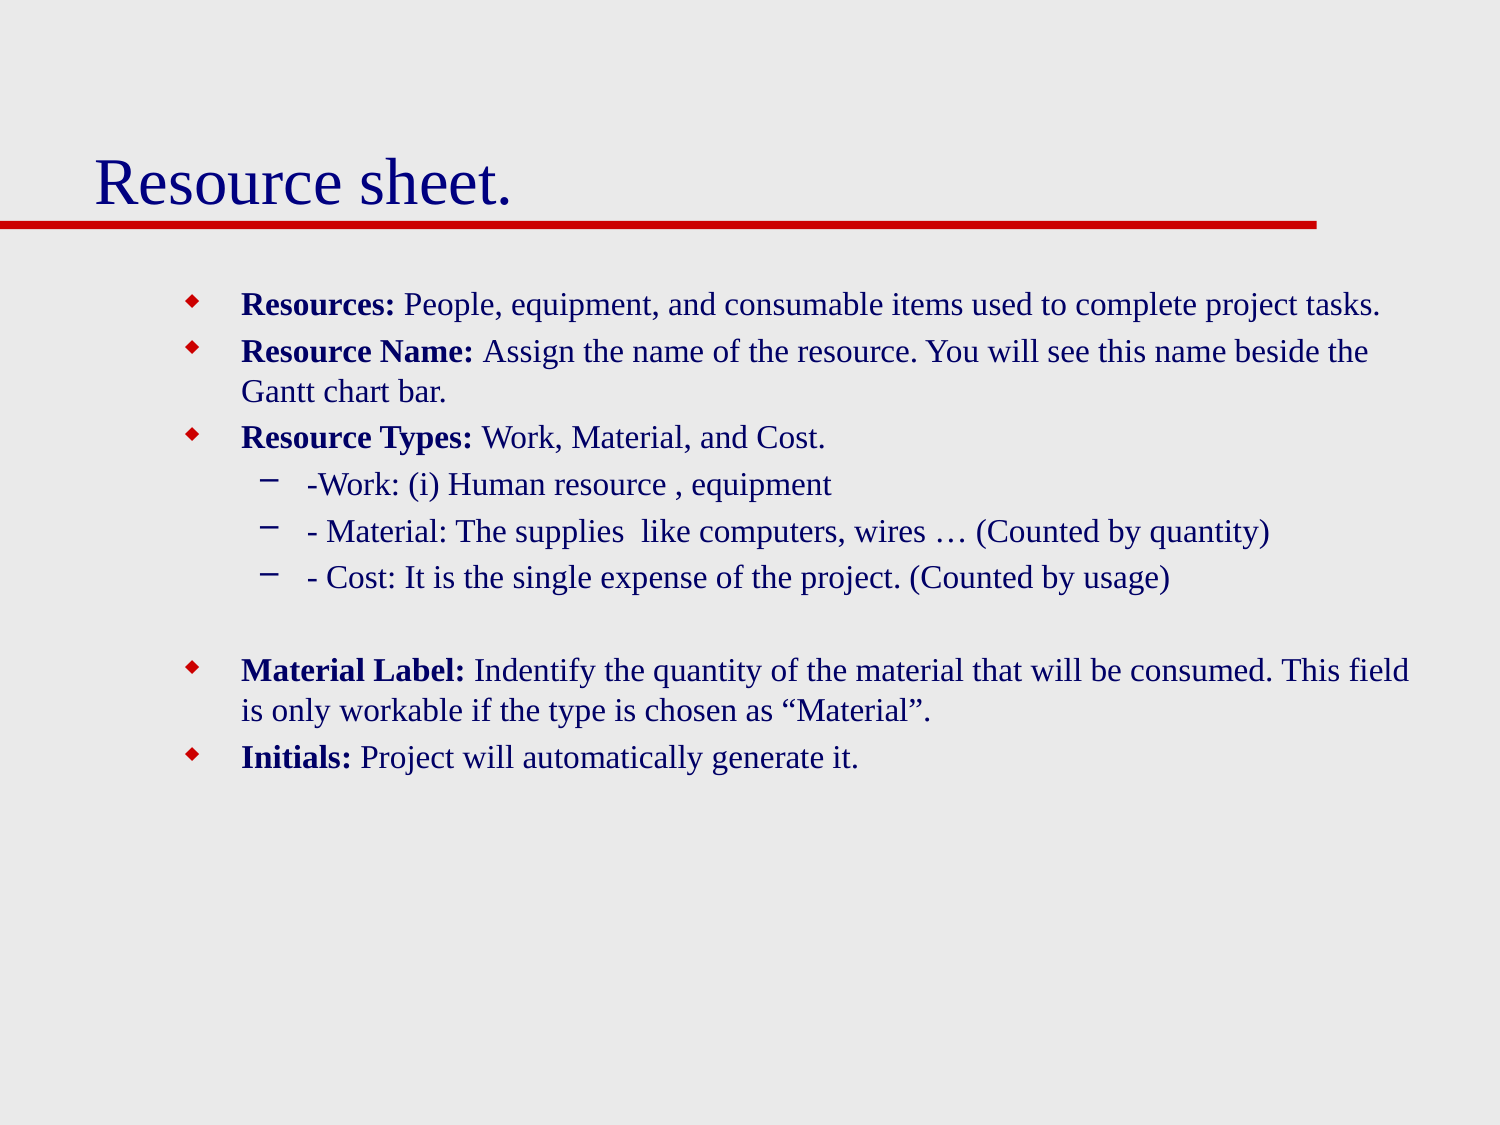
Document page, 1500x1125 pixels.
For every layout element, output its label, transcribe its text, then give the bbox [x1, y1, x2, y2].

title Resource sheet. [62, 43, 1338, 226]
list Resources: People, equipment, and consumable items used to complete project tasks. Resource Name: Assign the name of the resource. You will see this name beside the Gantt chart bar. Resource Types: Work, Material, and Cost. -Work: (i) Human resource , equipment - Material: The supplies like computers, wires … (Counted by quantity) - Cost: It is the single expense of the project. (Counted by usage) Material Label: Indentify the quantity of the material that will be consumed. This field is only workable if the type is chosen as “Material”. Initials: Project will automatically generate it. [169, 274, 1438, 951]
